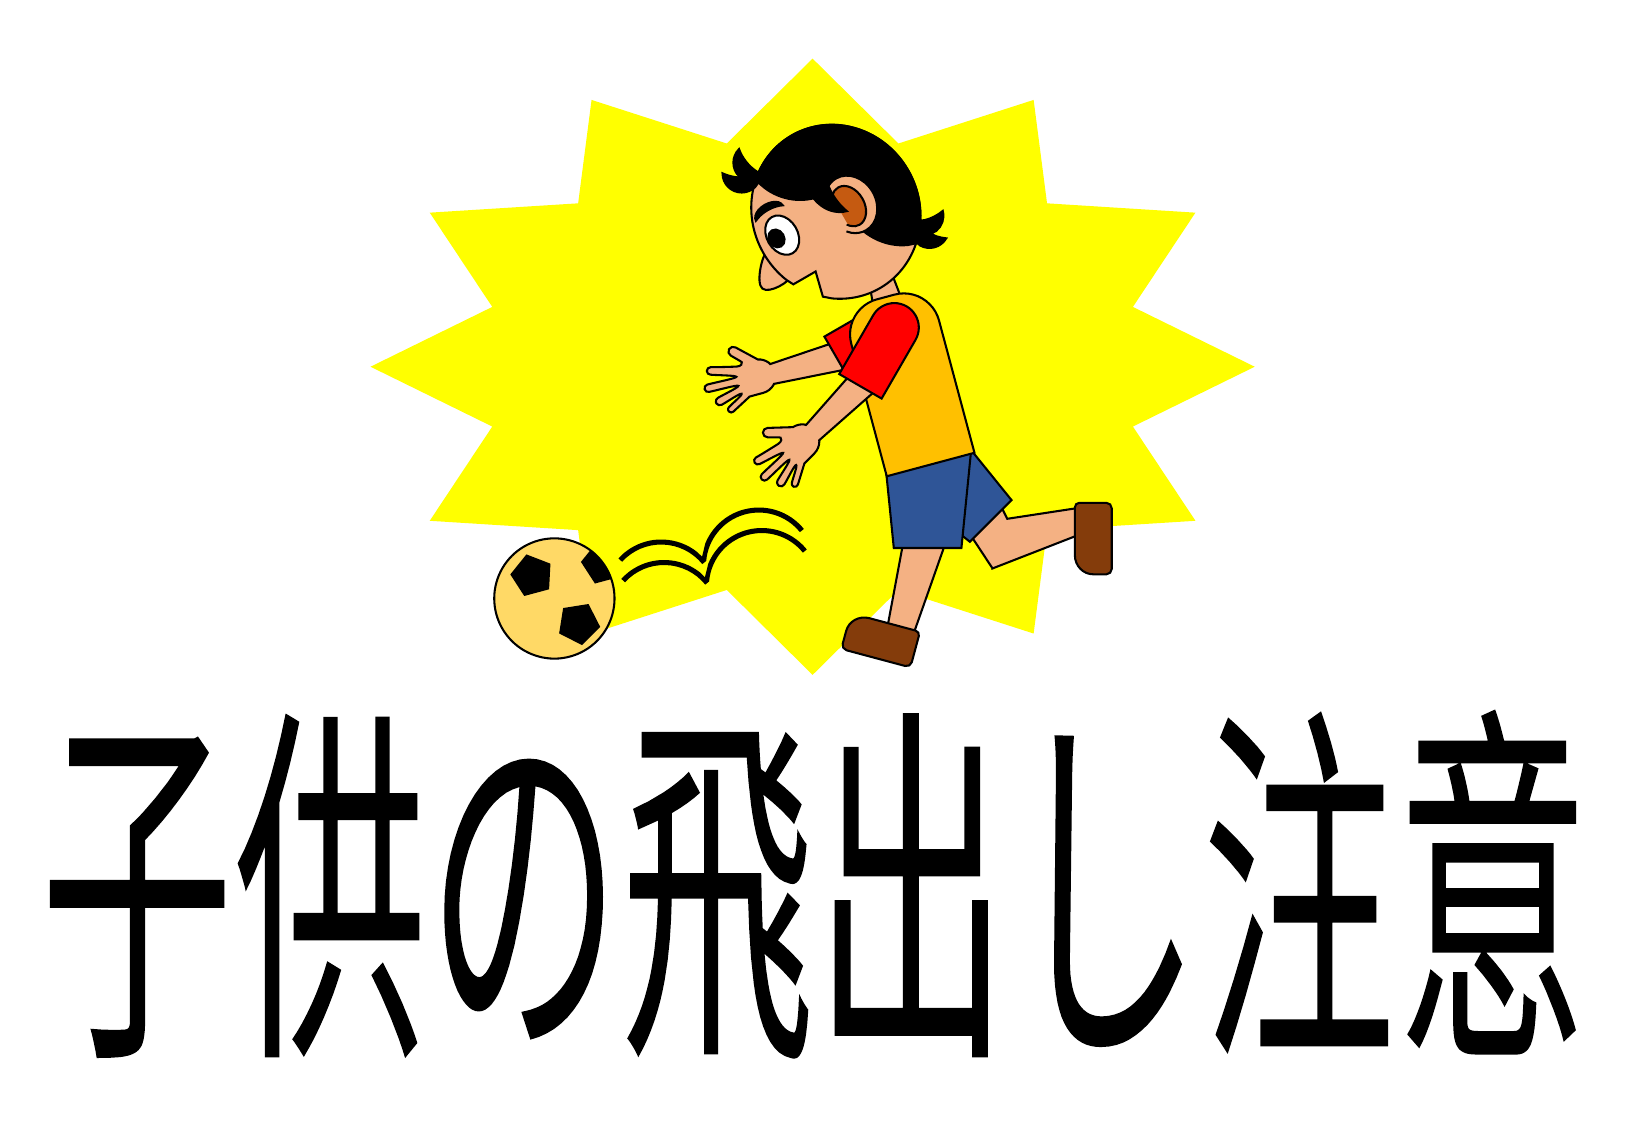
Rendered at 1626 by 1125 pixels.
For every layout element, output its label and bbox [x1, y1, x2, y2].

text_box [370, 58, 1255, 676]
